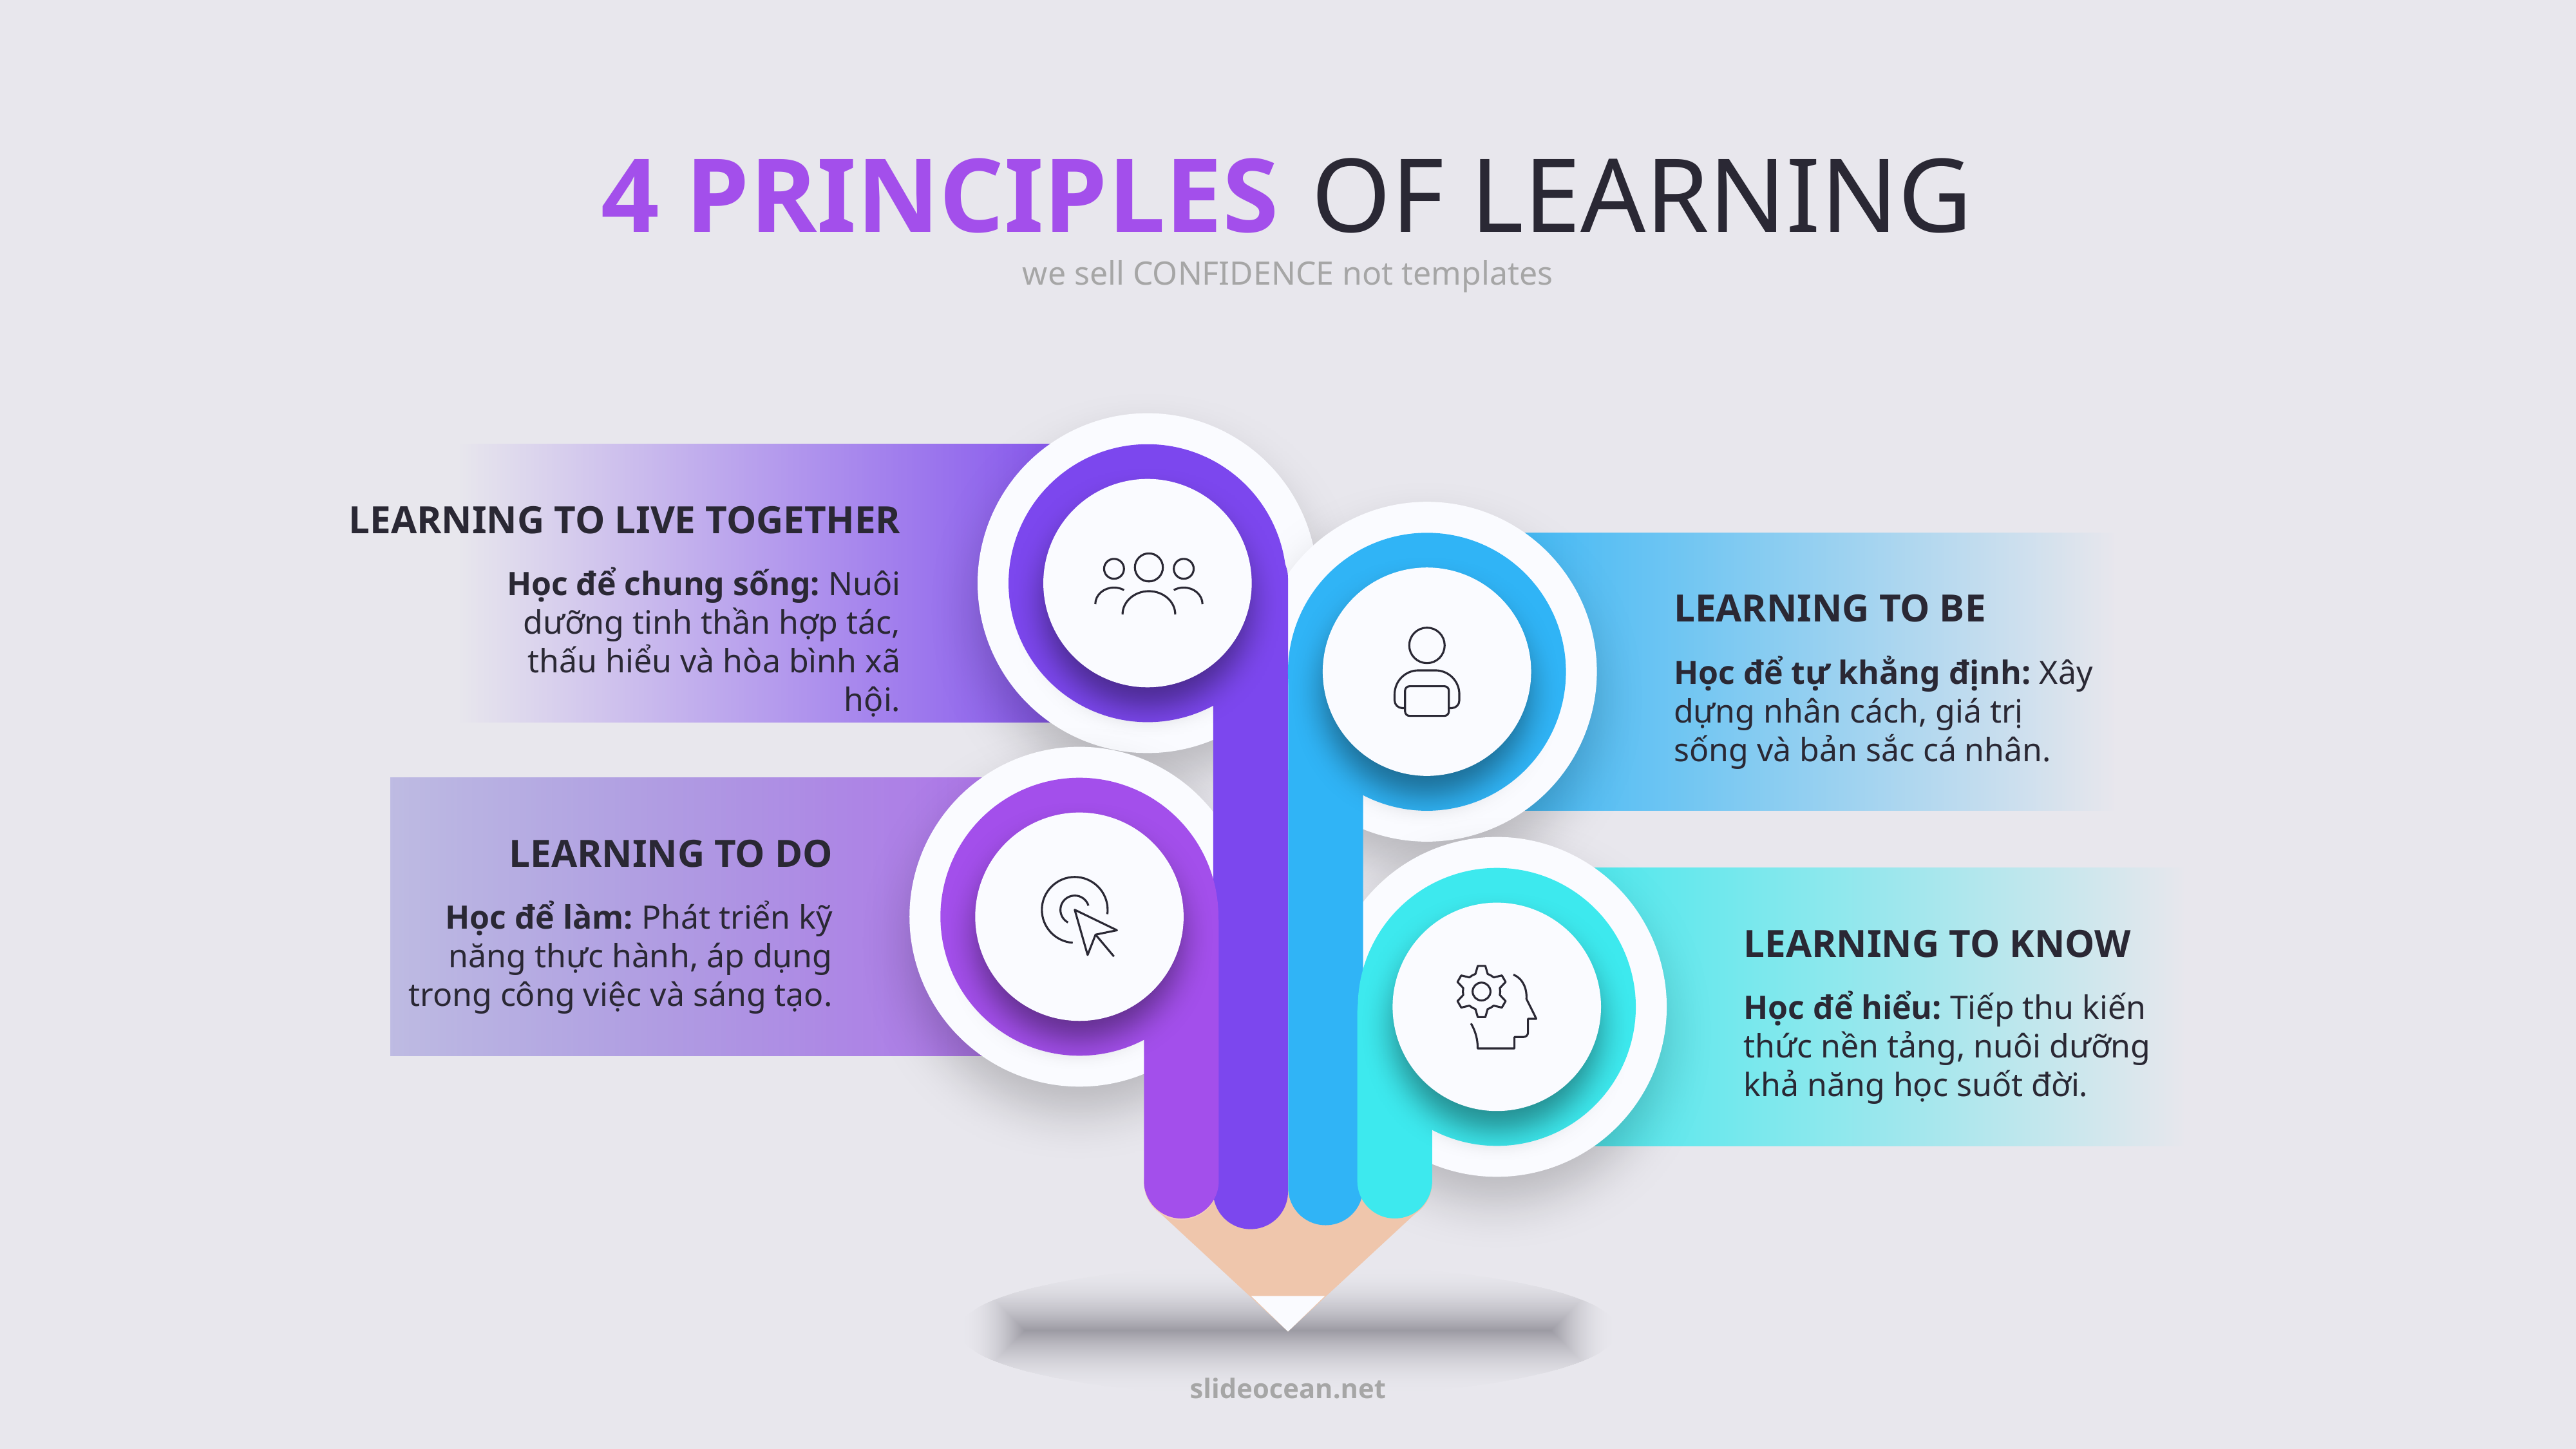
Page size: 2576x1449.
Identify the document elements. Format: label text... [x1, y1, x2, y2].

text_box [459, 444, 1044, 723]
text_box 4 PRINCIPLES [591, 126, 1289, 258]
text_box Học để tự khẳng định: Xây dựng nhân cách, giá trị sống và bản sắc cá nhân. [1664, 647, 2116, 773]
text_box [1173, 587, 1203, 605]
text_box [1364, 836, 1668, 1178]
text_box [1529, 532, 2116, 811]
text_box [1135, 553, 1163, 582]
text_box [1289, 501, 1598, 842]
text_box [940, 777, 1219, 1029]
text_box [1357, 867, 1637, 1115]
text_box [390, 777, 976, 1056]
text_box we sell CONFIDENCE not templates [1013, 247, 1563, 296]
text_box LEARNING TO BE [1664, 579, 2117, 634]
text_box LEARNING TO KNOW [1734, 914, 2187, 969]
text_box [1122, 591, 1175, 615]
text_box Học để làm: Phát triển kỹ năng thực hành, áp dụng trong công việc và sáng tạo. [391, 892, 842, 1018]
text_box [1287, 686, 1364, 1144]
text_box [1143, 918, 1220, 1188]
text_box [1008, 443, 1287, 693]
text_box [1600, 867, 2186, 1146]
text_box LEARNING TO DO [422, 824, 842, 879]
text_box [1392, 902, 1602, 1112]
text_box LEARNING TO LIVE TOGETHER [322, 491, 911, 545]
text_box slideocean.net [1180, 1367, 1396, 1409]
text_box [1173, 558, 1194, 579]
text_box [957, 1269, 1619, 1395]
text_box [1104, 558, 1124, 579]
text_box [1041, 876, 1117, 957]
text_box OF LEARNING [1302, 126, 1983, 258]
text_box [974, 811, 1184, 1022]
text_box Học để chung sống: Nuôi dưỡng tinh thần hợp tác, thấu hiểu và hòa bình xã hội. [459, 558, 911, 723]
text_box [909, 746, 1212, 1088]
text_box [1321, 567, 1532, 777]
text_box [1095, 587, 1124, 605]
text_box [1356, 1008, 1433, 1188]
text_box Học để hiểu: Tiếp thu kiến thức nền tảng, nuôi dưỡng khả năng học suốt đời. [1734, 982, 2185, 1108]
text_box [1287, 532, 1567, 780]
text_box [1212, 566, 1289, 1144]
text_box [1144, 1144, 1432, 1332]
text_box [1409, 627, 1445, 663]
text_box [1043, 478, 1253, 688]
text_box [1457, 965, 1537, 1048]
text_box [1394, 670, 1460, 716]
text_box [976, 412, 1313, 754]
